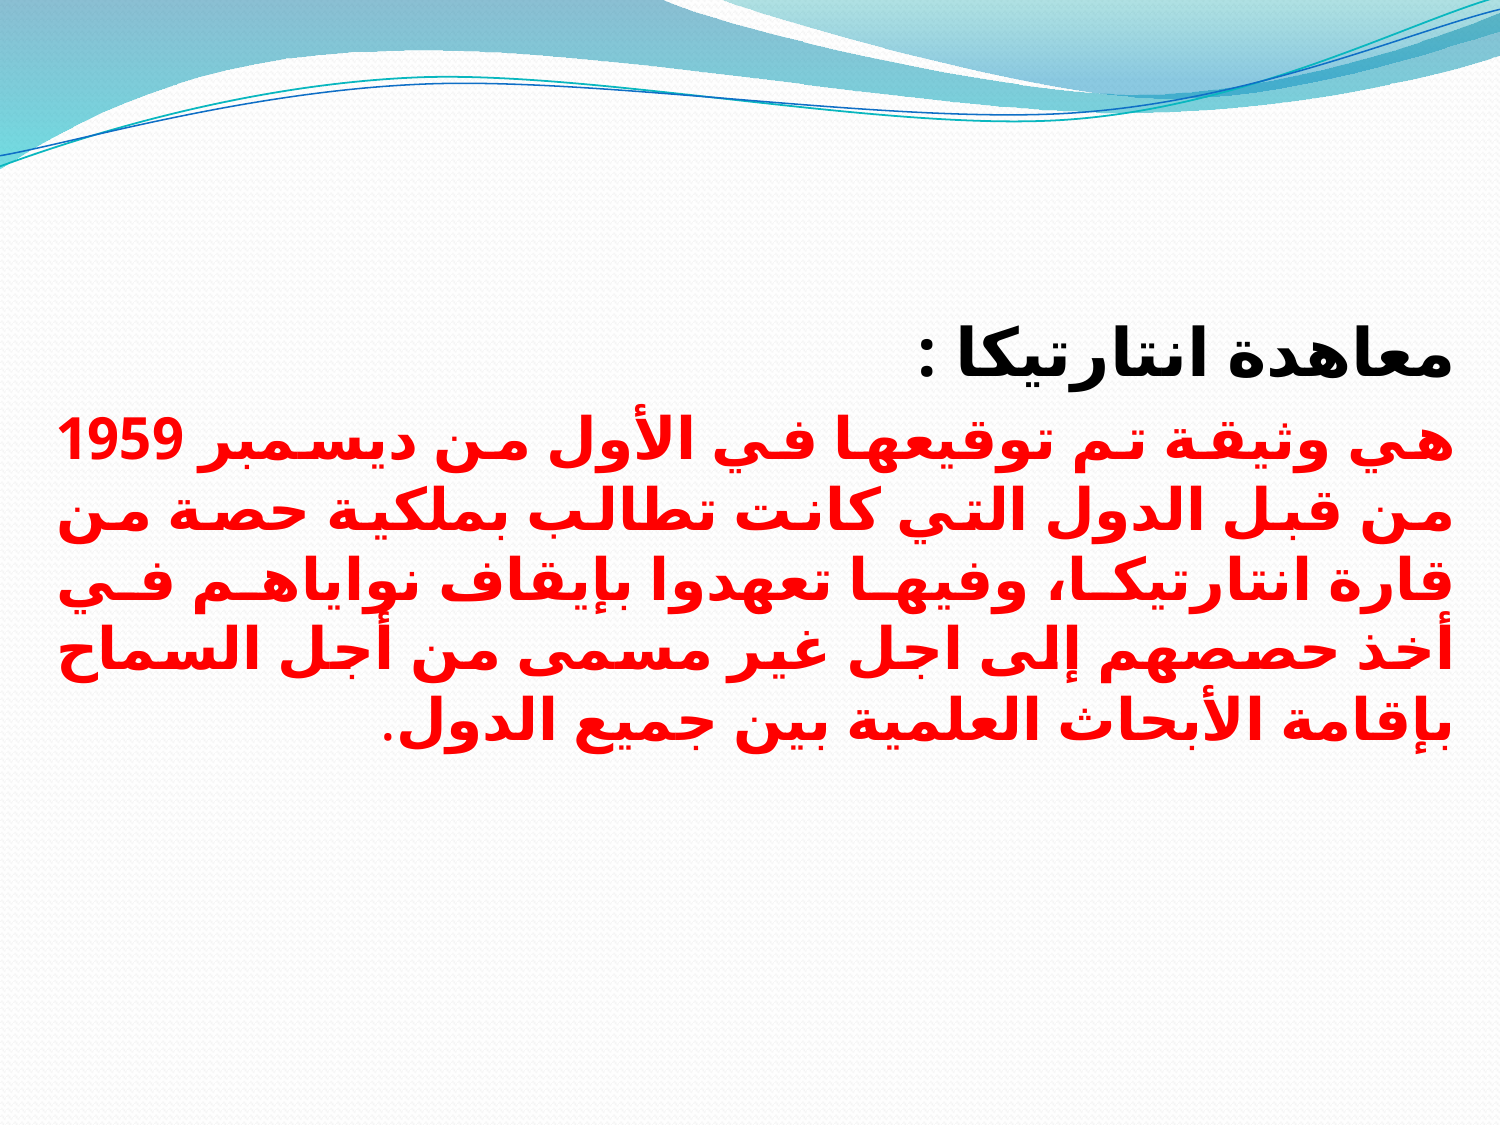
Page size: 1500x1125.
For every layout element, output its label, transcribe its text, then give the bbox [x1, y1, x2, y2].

list معاهدة انتارتيكا : هي وثيقة تم توقيعها في الأول من ديسمبر 1959 من قبل الدول التي كانت تطالب بملكية حصة من قارة انتارتيكا، وفيها تعهدوا بإيقاف نواياهم في أخذ حصصهم إلى اجل غير مسمى من أجل السماح بإقامة الأبحاث العلمية بين جميع الدول. [41, 302, 1471, 1071]
